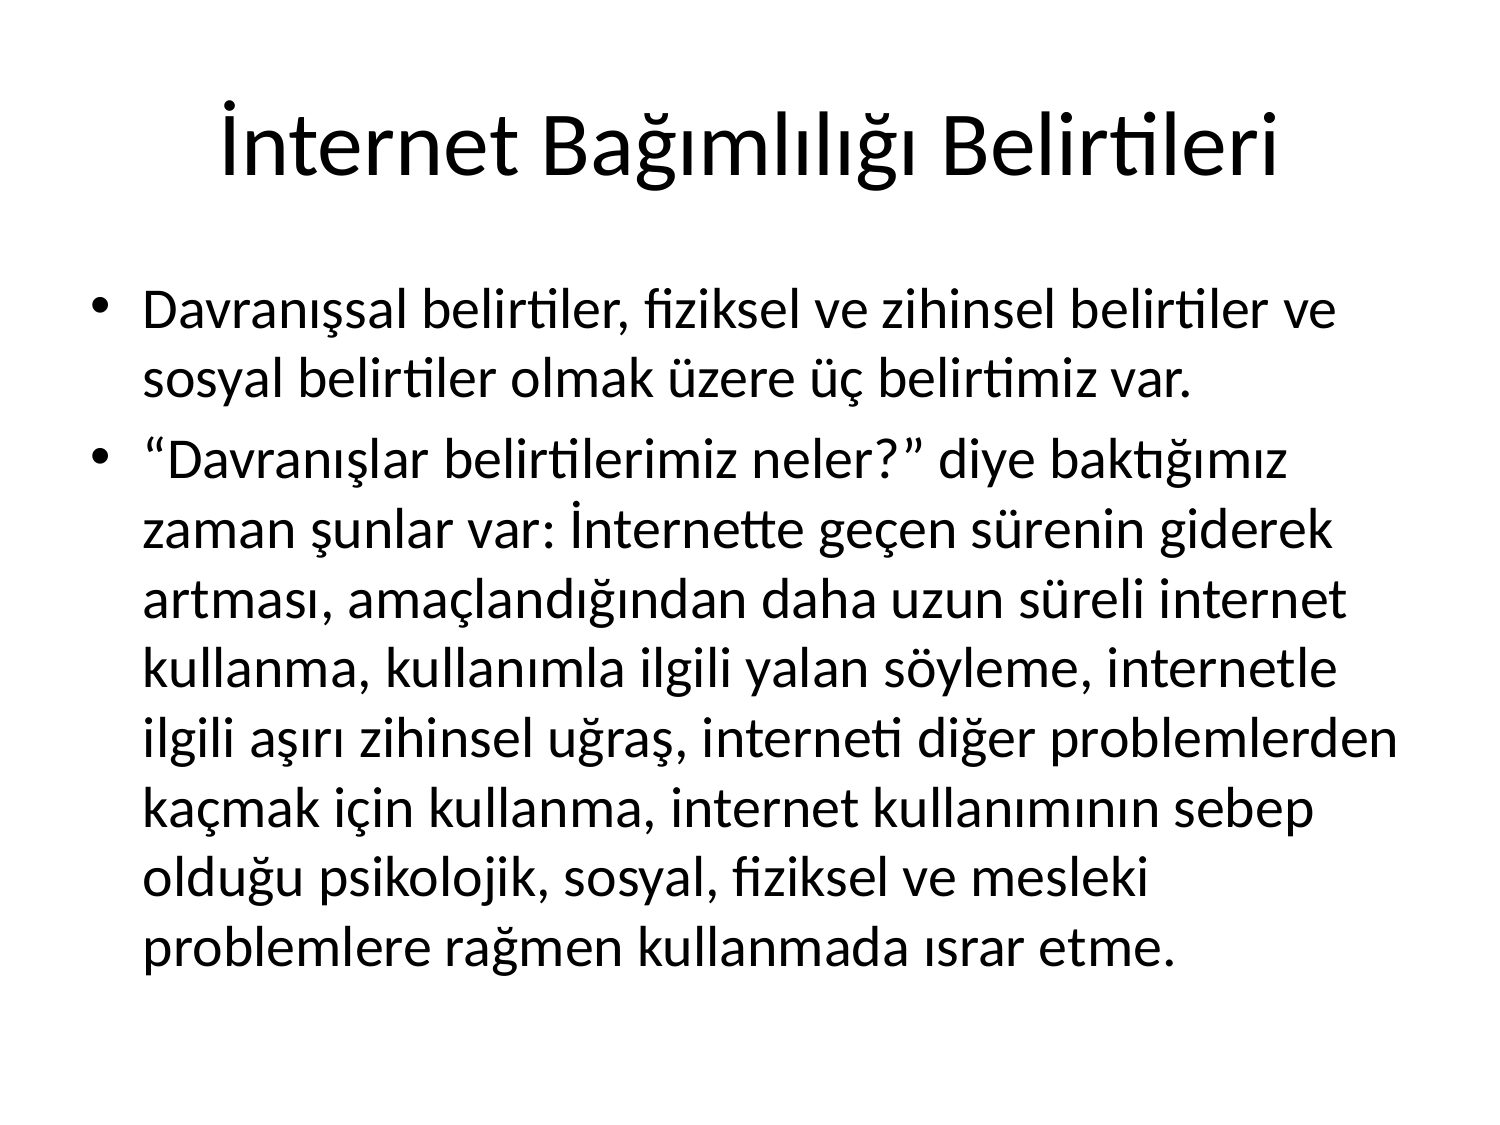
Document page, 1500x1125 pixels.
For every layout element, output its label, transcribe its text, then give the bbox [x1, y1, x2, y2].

list Davranışsal belirtiler, fiziksel ve zihinsel belirtiler ve sosyal belirtiler olmak üzere üç belirtimiz var. “Davranışlar belirtilerimiz neler?” diye baktığımız zaman şunlar var: İnternette geçen sürenin giderek artması, amaçlandığından daha uzun süreli internet kullanma, kullanımla ilgili yalan söyleme, internetle ilgili aşırı zihinsel uğraş, interneti diğer problemlerden kaçmak için kullanma, internet kullanımının sebep olduğu psikolojik, sosyal, fiziksel ve mesleki problemlere rağmen kullanmada ısrar etme. [75, 262, 1425, 1005]
title İnternet Bağımlılığı Belirtileri [75, 45, 1425, 233]
